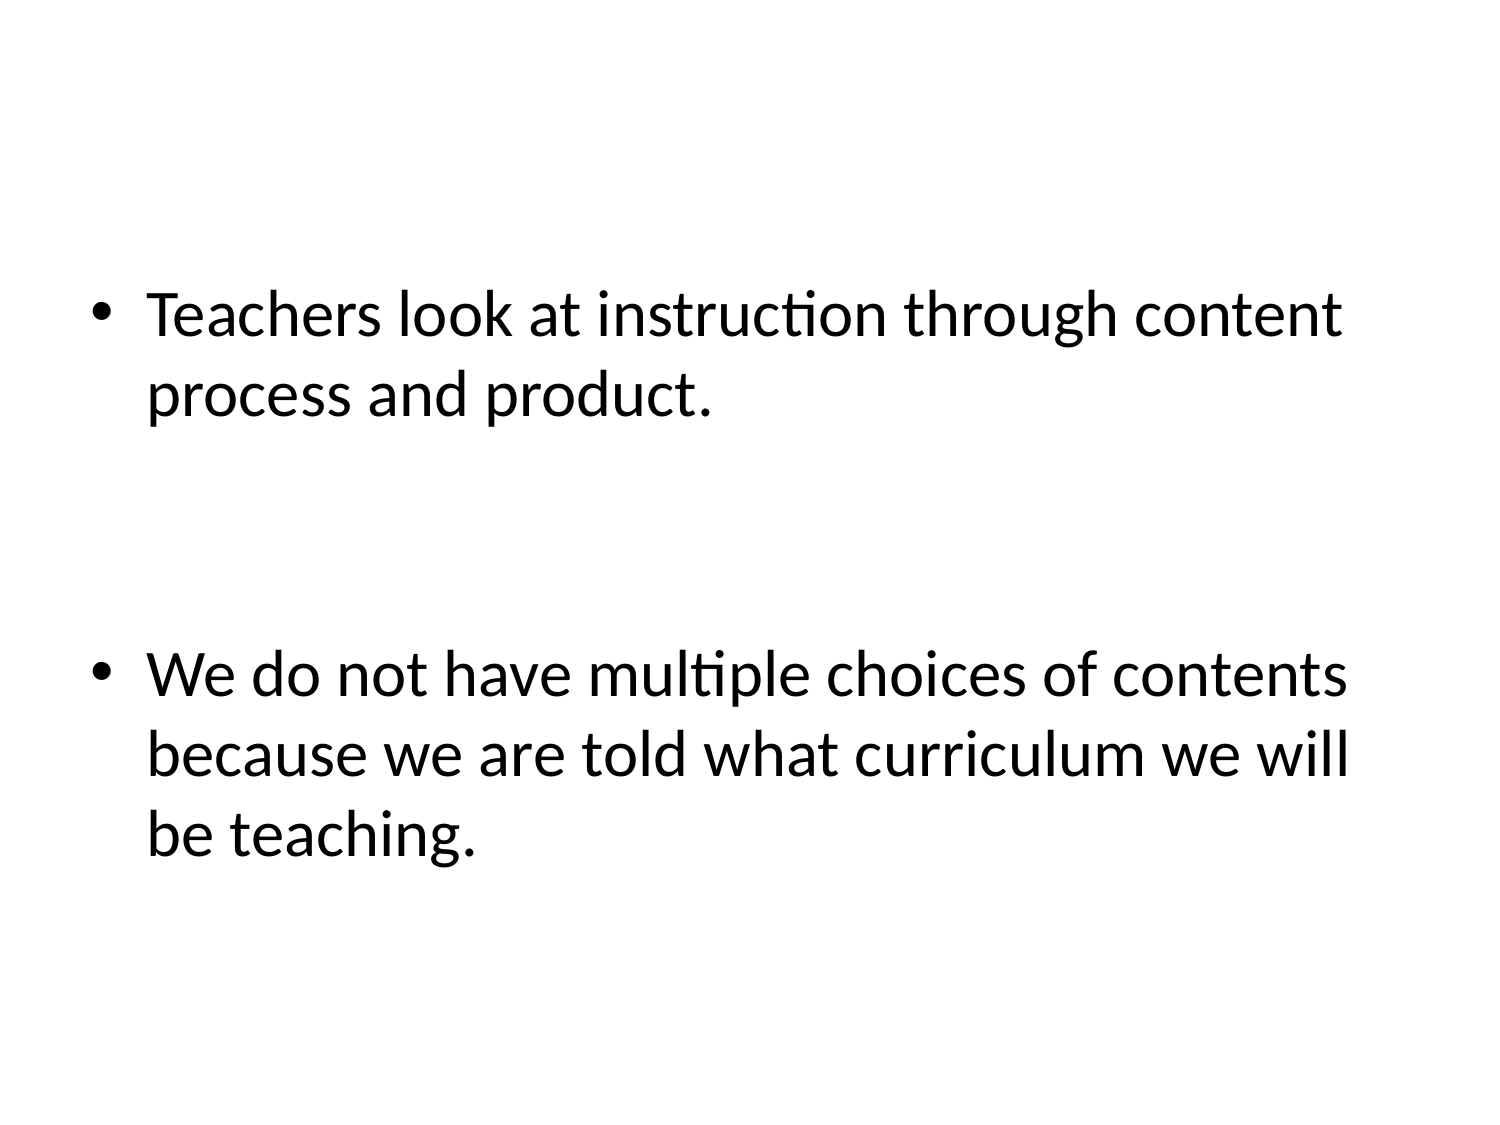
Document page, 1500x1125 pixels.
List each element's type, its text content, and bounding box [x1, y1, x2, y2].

list Teachers look at instruction through content process and product. We do not have multiple choices of contents because we are told what curriculum we will be teaching. [75, 262, 1425, 1005]
